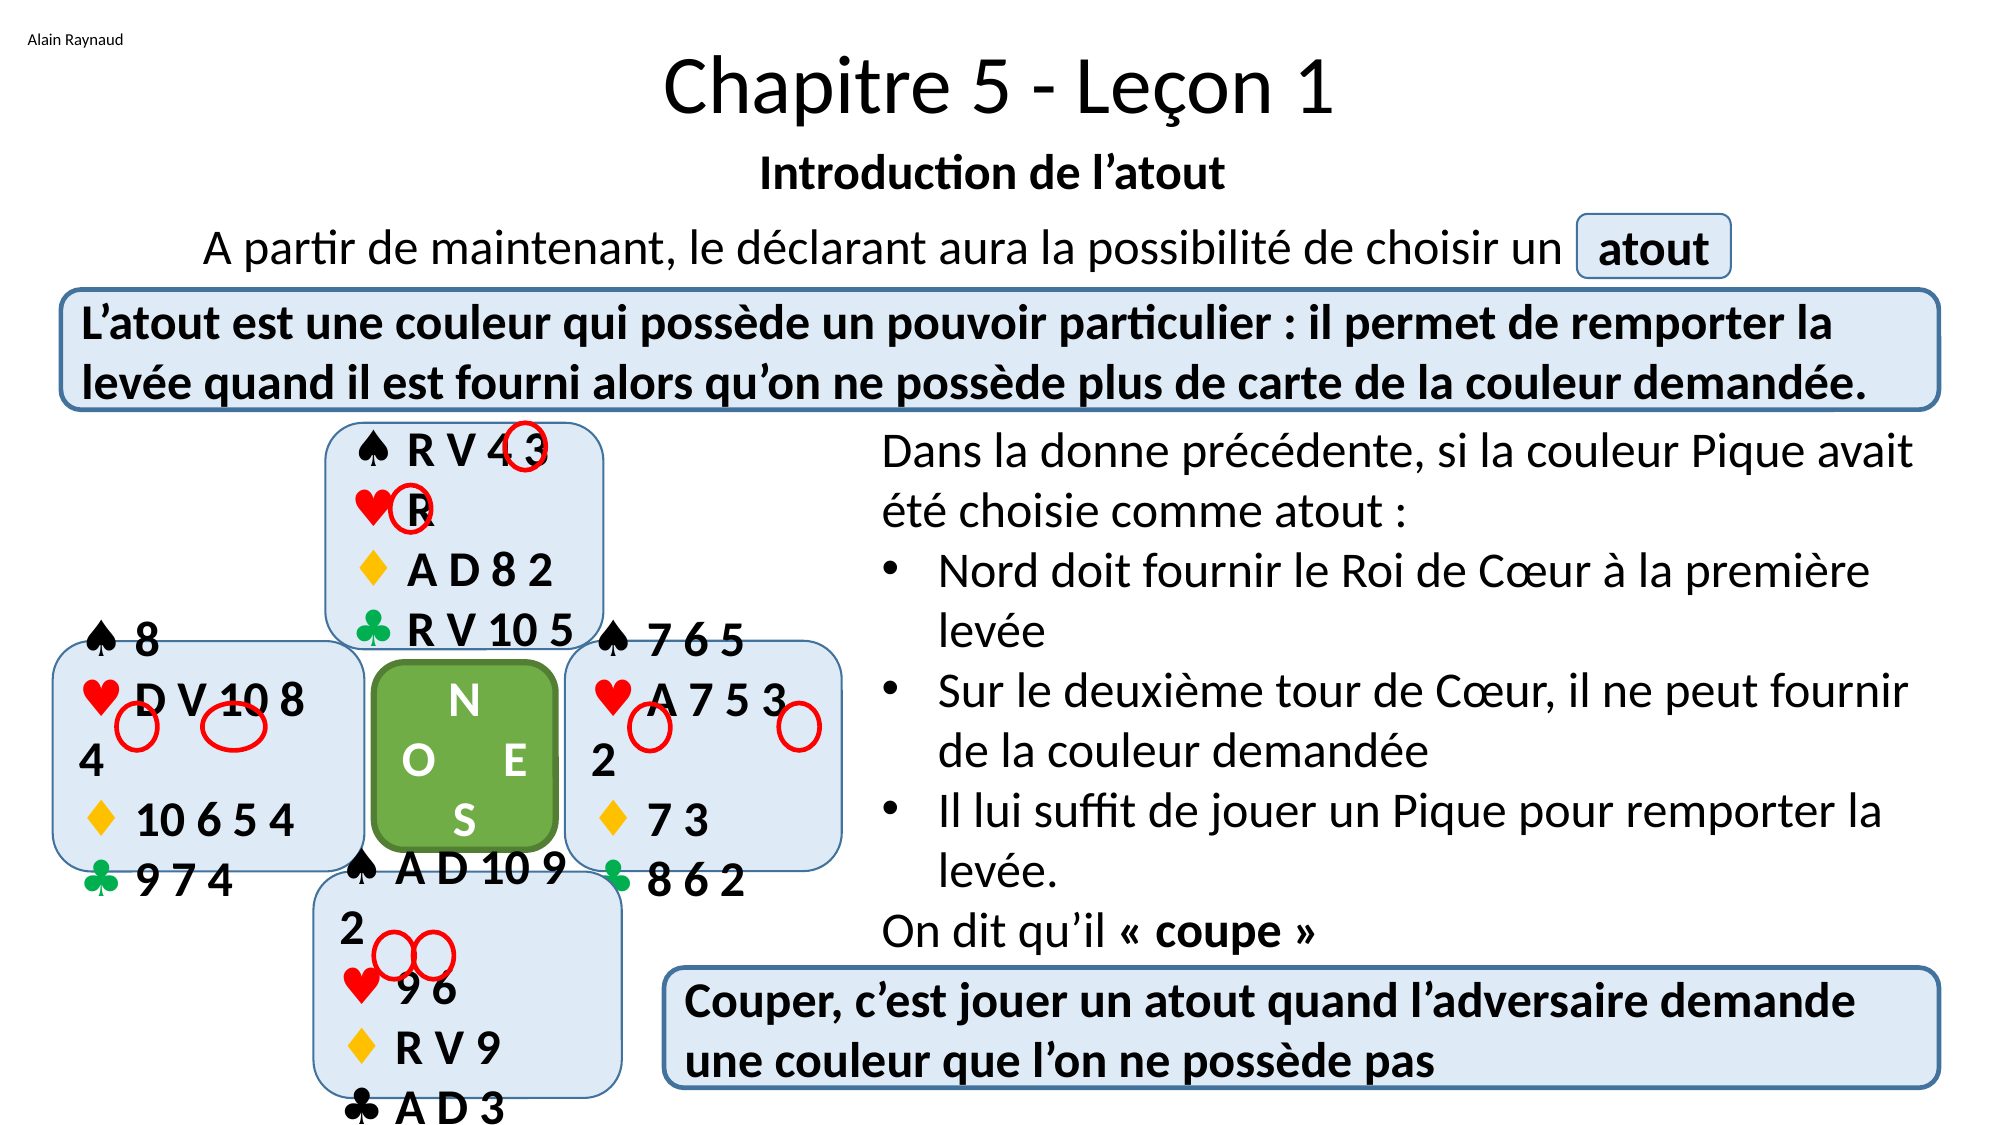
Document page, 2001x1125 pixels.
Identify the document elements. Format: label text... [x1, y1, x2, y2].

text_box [52, 422, 842, 1099]
text_box L’atout est une couleur qui possède un pouvoir particulier : il permet de remporter la levée quand il est fourni alors qu’on ne possède plus de carte de la couleur demandée. [59, 288, 1940, 411]
text_box Couper, c’est jouer un atout quand l’adversaire demande une couleur que l’on ne possède pas [842, 966, 1941, 1089]
text_box atout [1575, 212, 1732, 280]
text_box Dans la donne précédente, si la couleur Pique avait été choisie comme atout : Nord doit fournir le Roi de Cœur à la première levée Sur le deuxième tour de Cœur, il ne peut fournir de la couleur demandée Il lui suffit de jouer un Pique pour remporter la levée. On dit qu’il « coupe » [866, 409, 1944, 965]
title Chapitre 5 - Leçon 1 [249, 38, 1750, 139]
text_box Alain Raynaud [12, 21, 147, 57]
subtitle Introduction de l’atout A partir de maintenant, le déclarant aura la possibilité de choisir un [37, 139, 1948, 1088]
